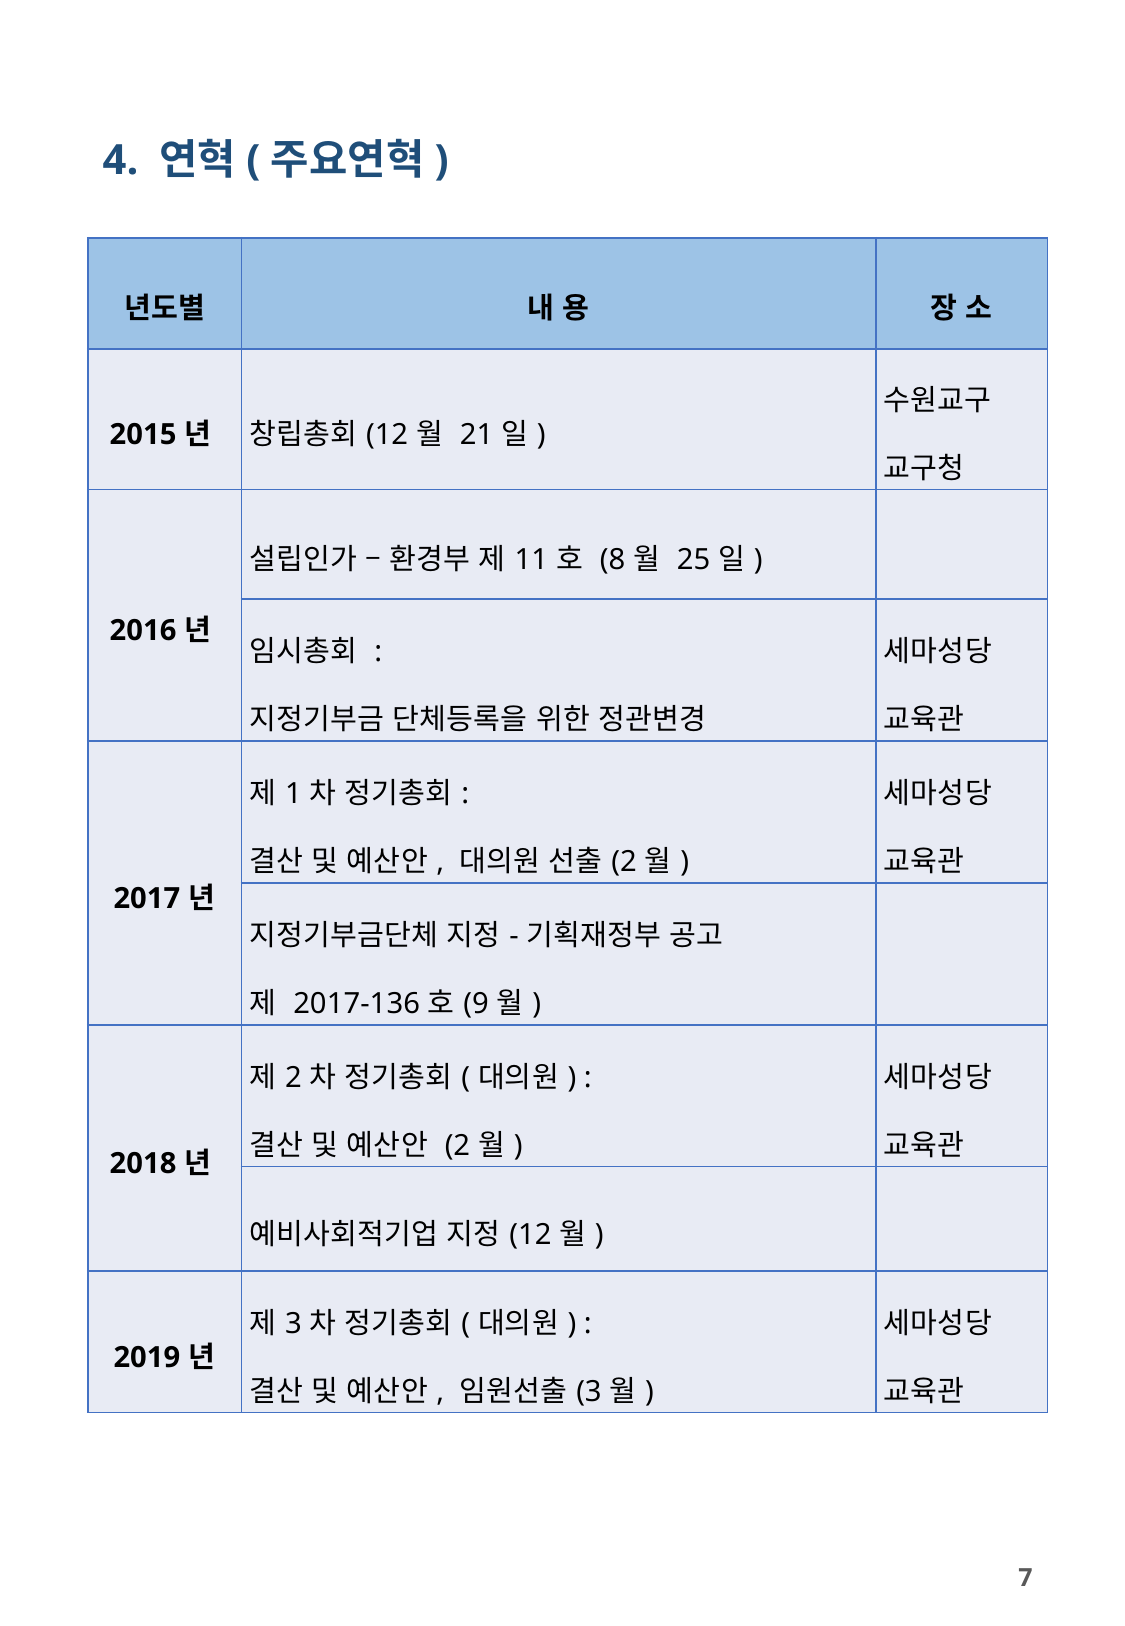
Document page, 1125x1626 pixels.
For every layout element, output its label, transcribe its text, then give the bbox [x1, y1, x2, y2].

table_cell 2015년 [89, 350, 241, 489]
table_cell 수원교구 교구청 [877, 350, 1047, 489]
table_cell 제2차 정기총회(대의원) : 결산 및 예산안 (2월) [242, 1026, 875, 1166]
table_cell 2016년 [89, 490, 241, 740]
title 4. 연혁(주요연혁) [87, 148, 1058, 224]
table_cell 설립인가 – 환경부 제11호 (8월 25일) [242, 490, 875, 598]
table_cell 임시총회 : 지정기부금 단체등록을 위한 정관변경 [242, 600, 875, 740]
table_cell 창립총회(12월 21일) [242, 350, 875, 489]
table_cell 예비사회적기업 지정(12월) [242, 1167, 875, 1270]
table_cell 세마성당 교육관 [877, 1026, 1047, 1166]
table_cell 제3차 정기총회(대의원) : 결산 및 예산안, 임원선출(3월) [242, 1272, 875, 1412]
table_cell 세마성당 교육관 [877, 600, 1047, 740]
table_cell 2018년 [89, 1026, 241, 1270]
table_cell [877, 490, 1047, 598]
table_cell 세마성당 교육관 [877, 1272, 1047, 1412]
table_cell 지정기부금단체 지정-기획재정부 공고 제 2017-136호(9월) [242, 884, 875, 1024]
table_cell 세마성당 교육관 [877, 742, 1047, 882]
table_cell 2019년 [89, 1272, 241, 1412]
table_cell [877, 884, 1047, 1024]
table_cell 제1차 정기총회: 결산 및 예산안, 대의원 선출(2월) [242, 742, 875, 882]
table_header 년도별 [89, 239, 241, 348]
table_cell [877, 1167, 1047, 1270]
table_header 장 소 [877, 239, 1047, 348]
table_header 내 용 [242, 239, 875, 348]
table_cell 2017년 [89, 742, 241, 1024]
text_box 7 [963, 1554, 1048, 1599]
